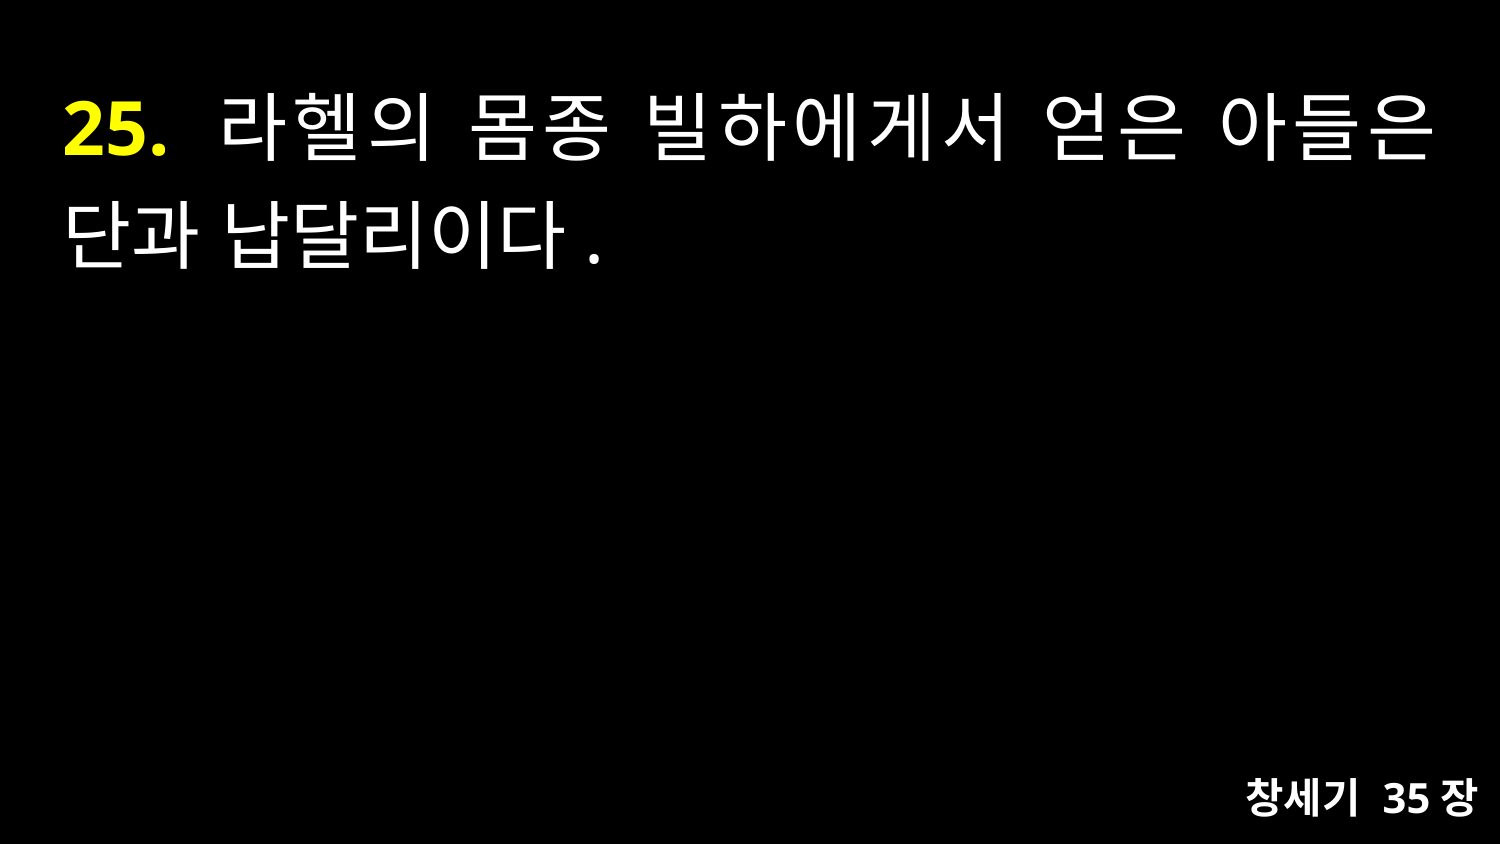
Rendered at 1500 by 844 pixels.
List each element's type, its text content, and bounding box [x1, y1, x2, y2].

title 25. 라헬의 몸종 빌하에게서 얻은 아들은 단과 납달리이다. [0, 0, 1500, 844]
subtitle 창세기 35장 [916, 770, 1500, 844]
